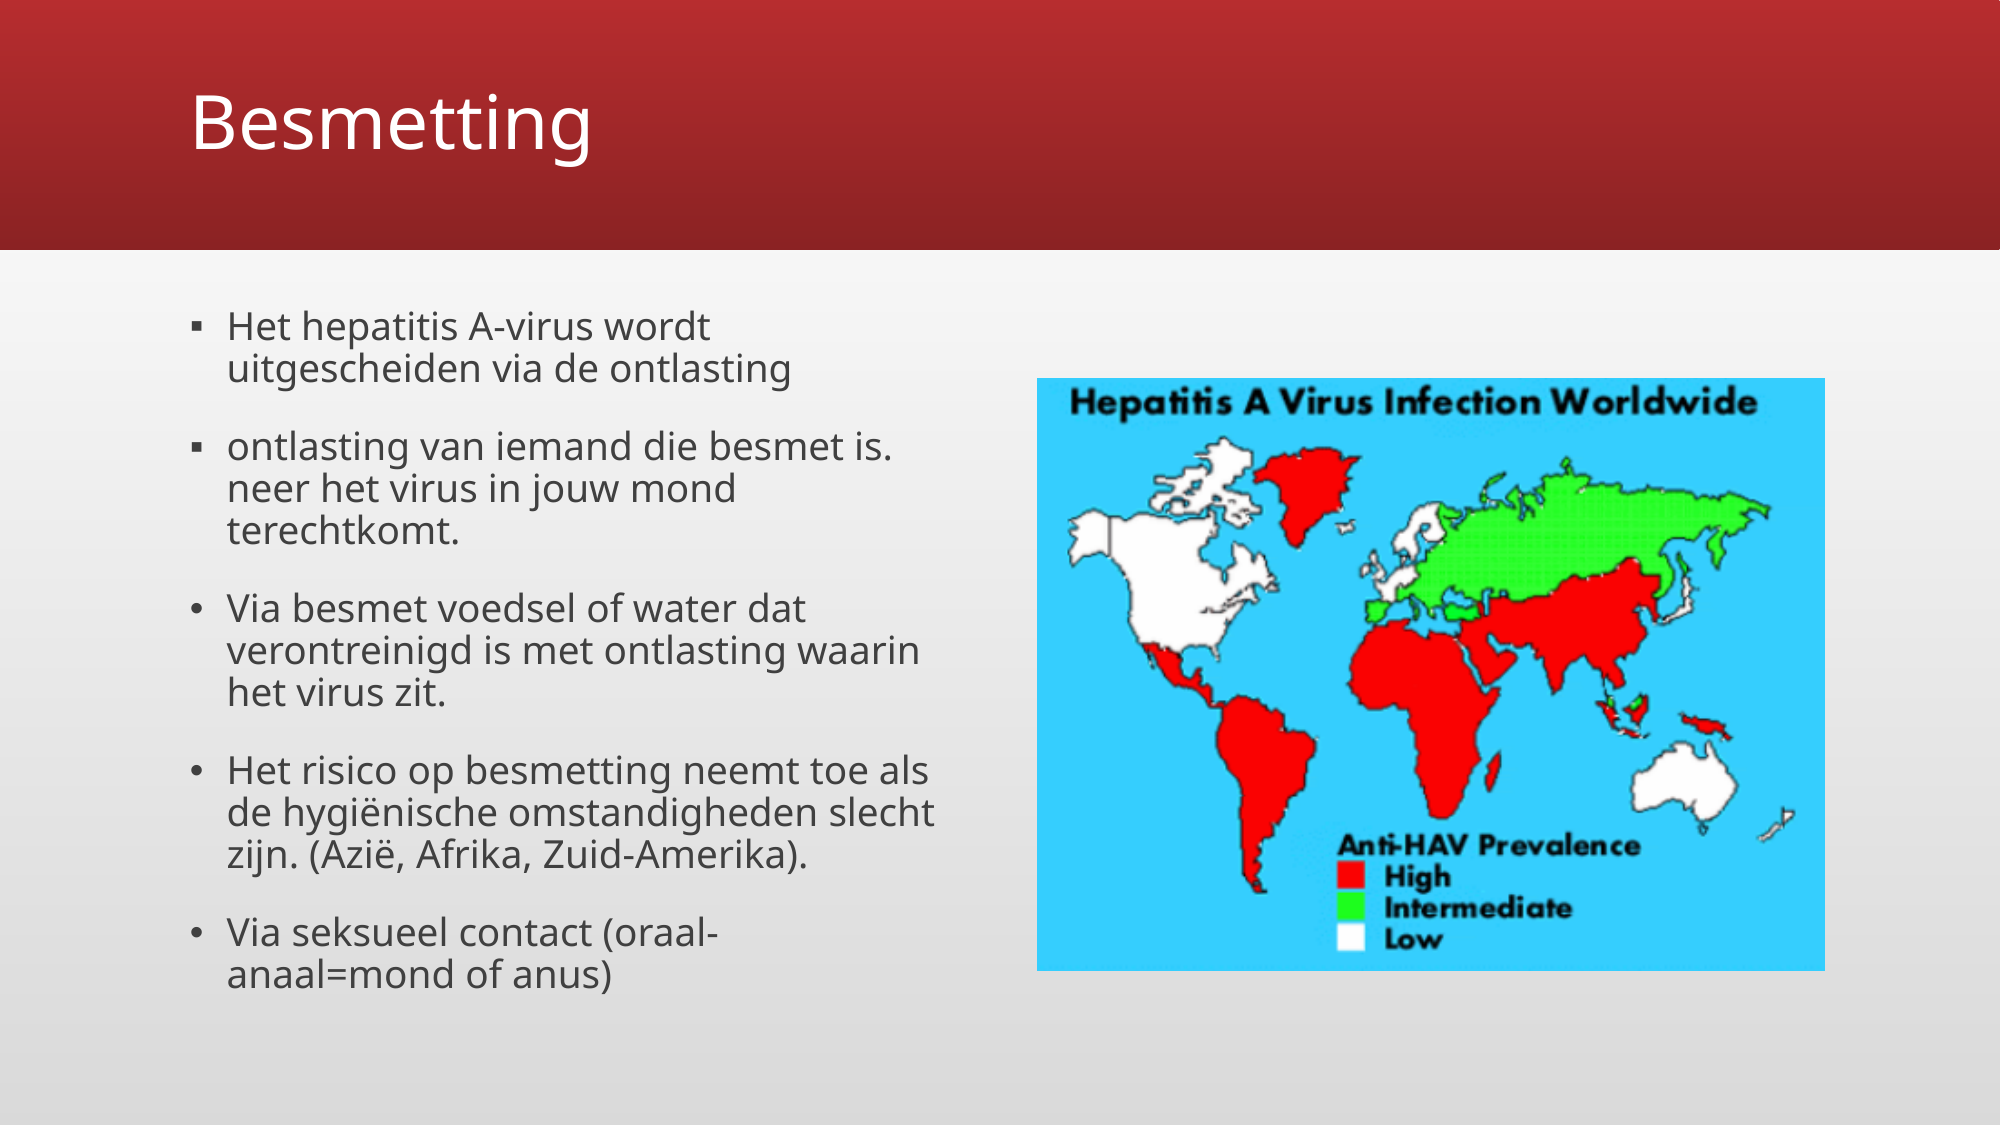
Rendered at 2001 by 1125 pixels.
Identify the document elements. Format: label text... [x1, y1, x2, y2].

title Besmetting [174, 16, 1825, 234]
picture [1037, 378, 1825, 972]
list Het hepatitis A-virus wordt uitgescheiden via de ontlasting ontlasting van iemand die besmet is. neer het virus in jouw mond terechtkomt. Via besmet voedsel of water dat verontreinigd is met ontlasting waarin het virus zit. Het risico op besmetting neemt toe als de hygiënische omstandigheden slecht zijn. (Azië, Afrika, Zuid-Amerika). Via seksueel contact (oraal-anaal=mond of anus) [174, 299, 963, 1050]
